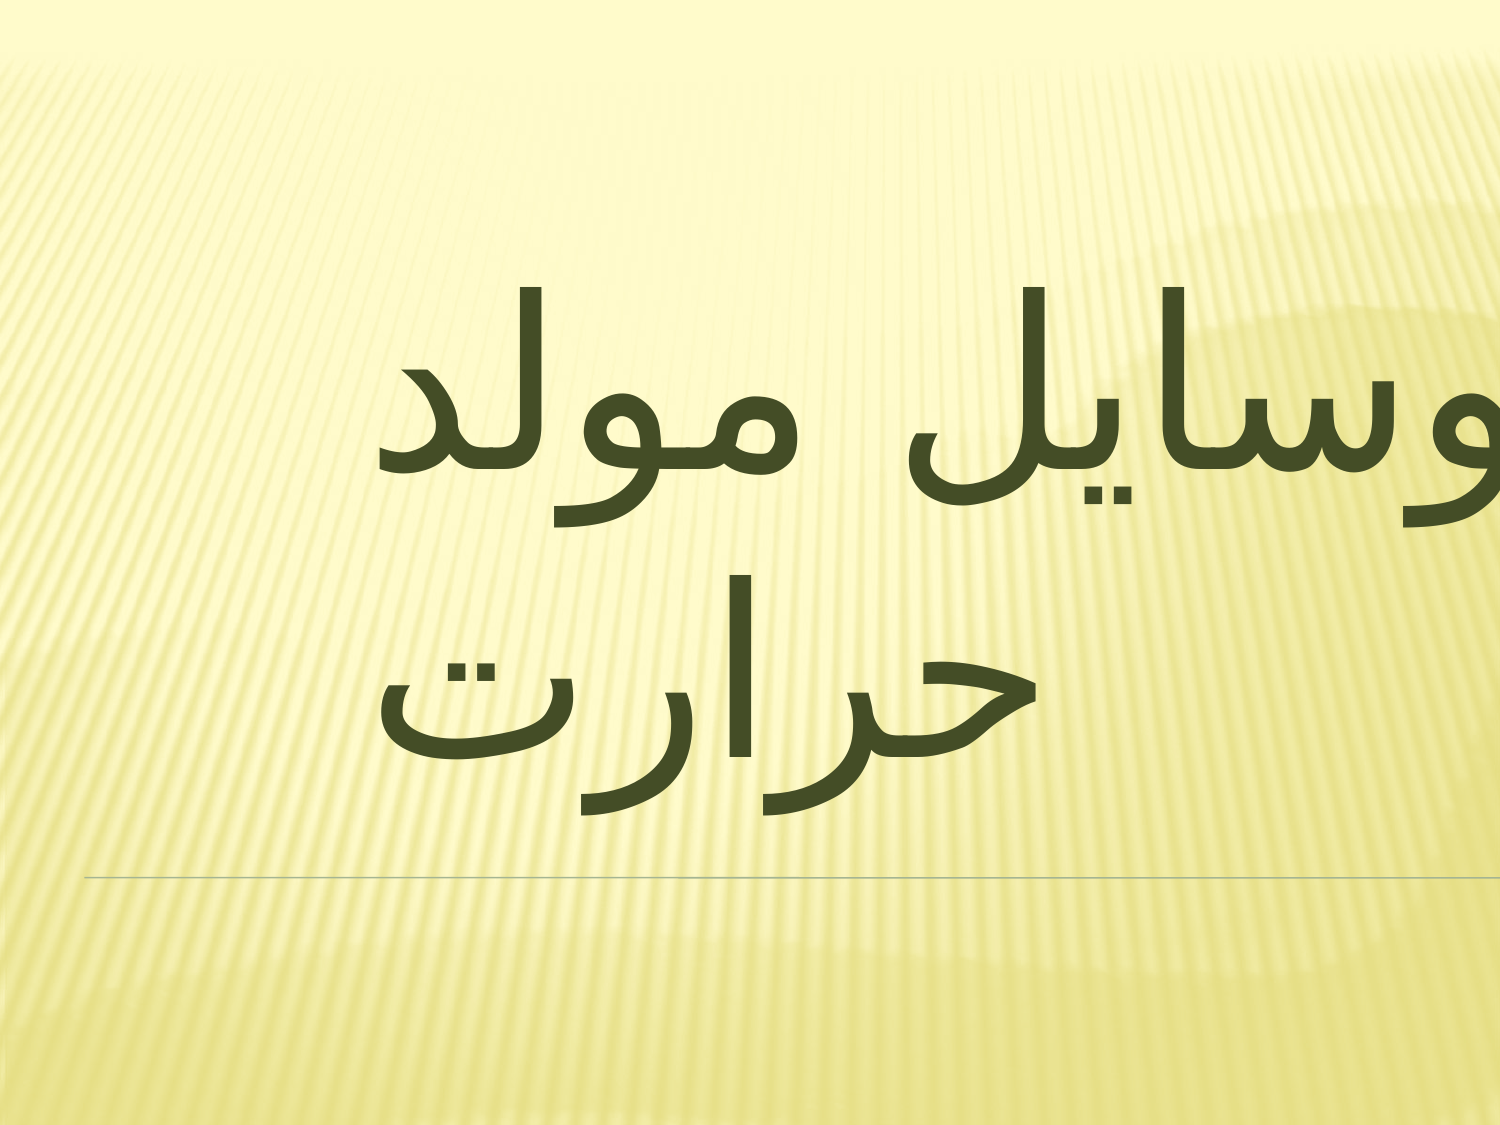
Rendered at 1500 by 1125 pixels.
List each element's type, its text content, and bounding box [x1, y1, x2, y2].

title وسایل مولد حرارت [351, 222, 1500, 523]
